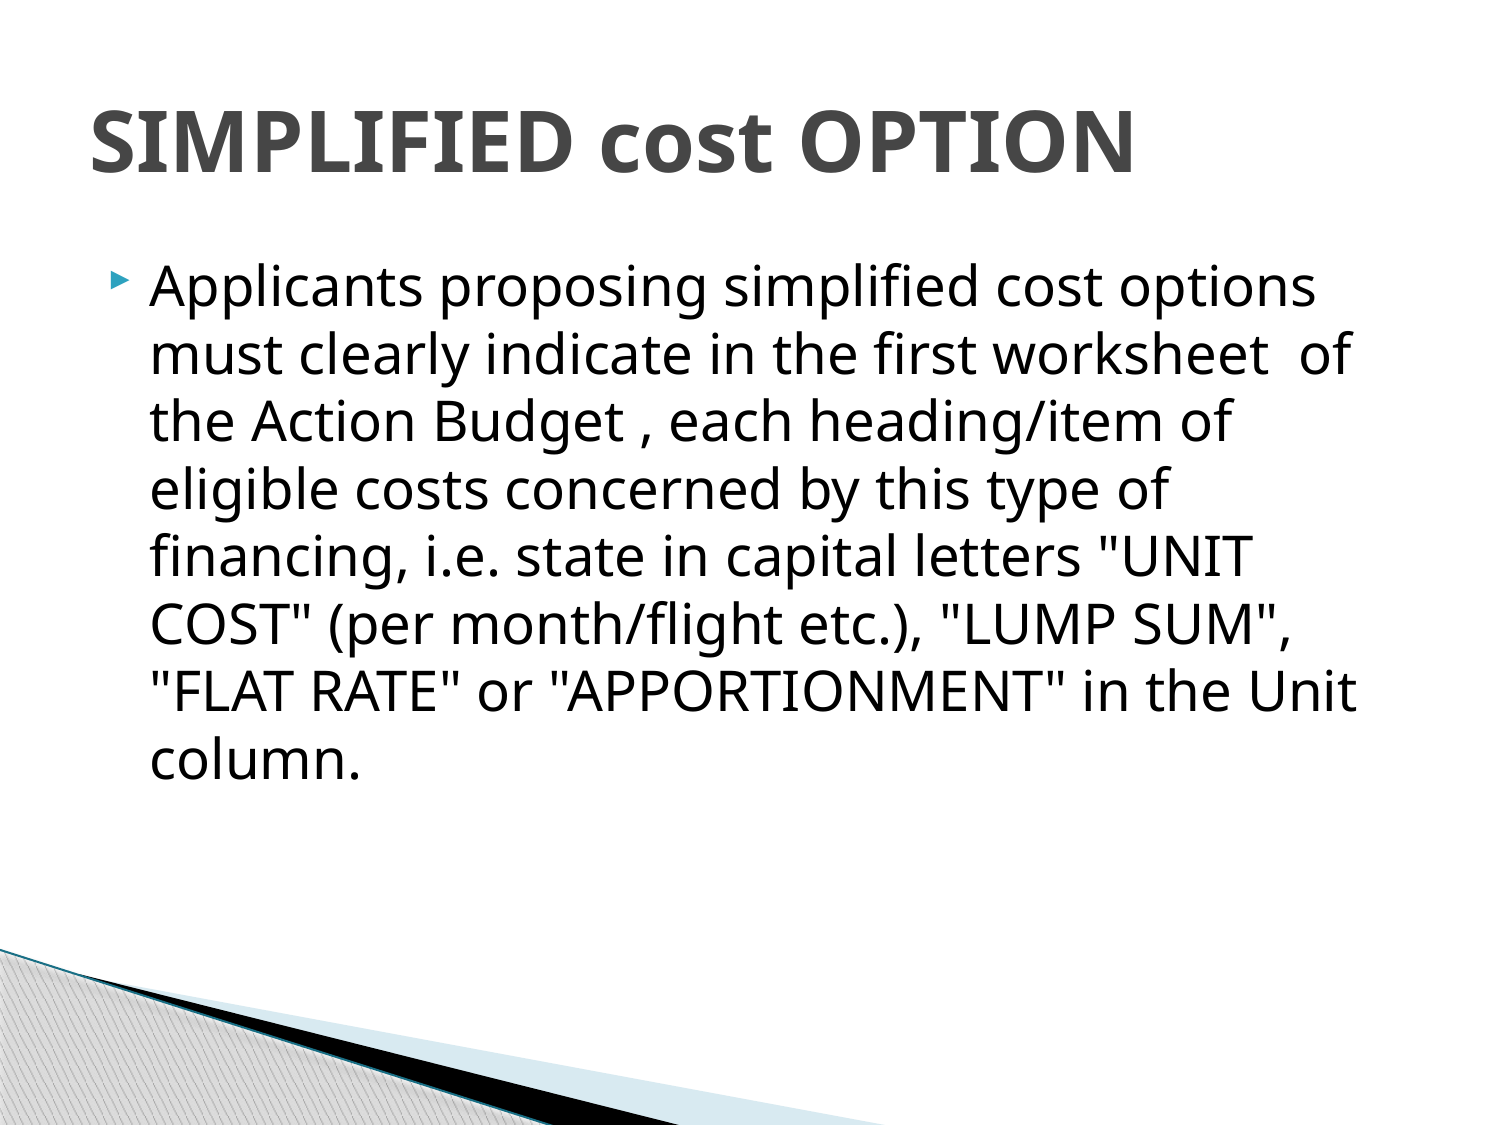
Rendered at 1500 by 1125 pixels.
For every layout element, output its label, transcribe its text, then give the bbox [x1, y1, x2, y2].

list Applicants proposing simplified cost options must clearly indicate in the first worksheet of the Action Budget , each heading/item of eligible costs concerned by this type of financing, i.e. state in capital letters "UNIT COST" (per month/flight etc.), "LUMP SUM", "FLAT RATE" or "APPORTIONMENT" in the Unit column. [75, 243, 1425, 986]
title SIMPLIFIED cost OPTION [75, 45, 1425, 233]
